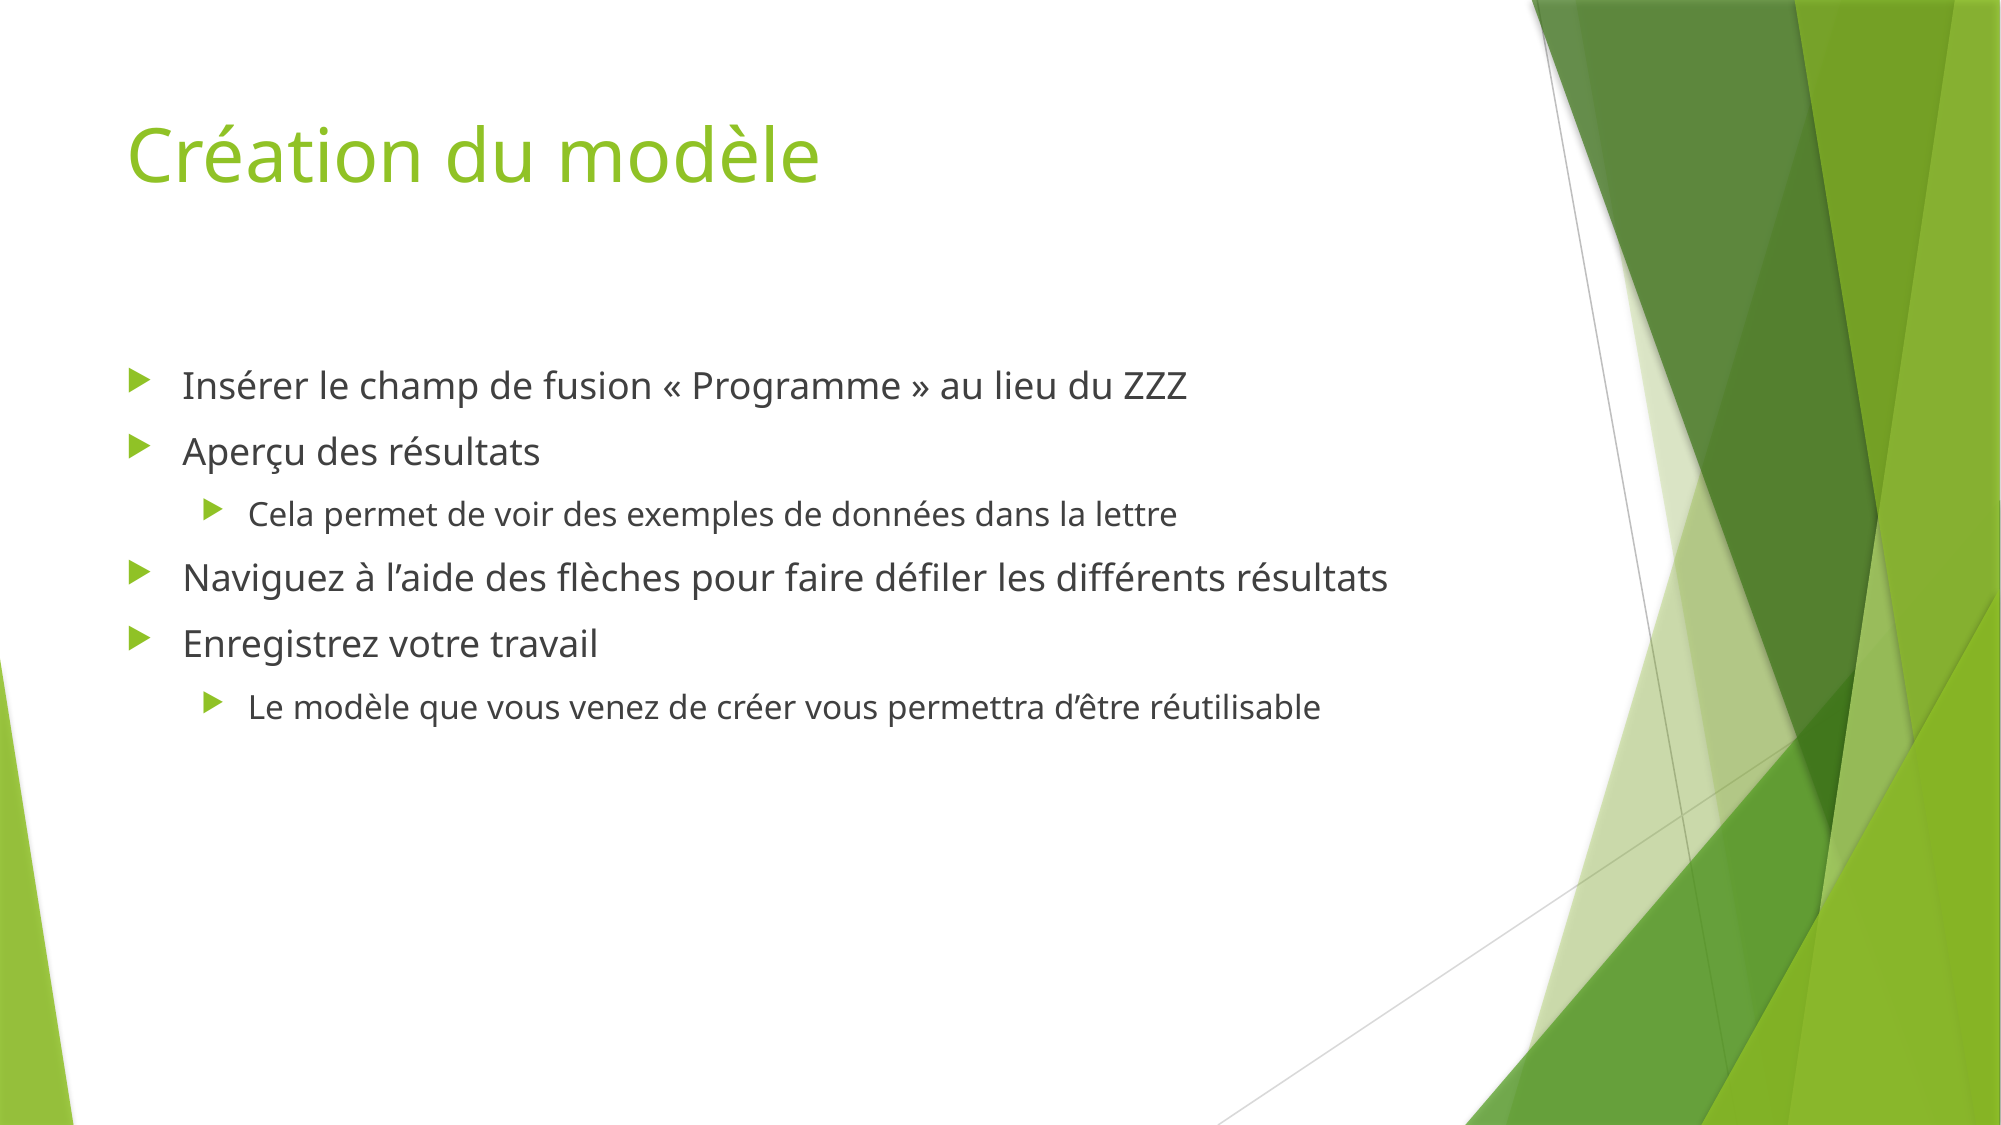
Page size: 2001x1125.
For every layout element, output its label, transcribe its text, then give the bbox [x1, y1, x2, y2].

title Création du modèle [111, 99, 1522, 317]
list Insérer le champ de fusion « Programme » au lieu du ZZZ Aperçu des résultats Cela permet de voir des exemples de données dans la lettre Naviguez à l’aide des flèches pour faire défiler les différents résultats Enregistrez votre travail Le modèle que vous venez de créer vous permettra d’être réutilisable [111, 354, 1522, 992]
